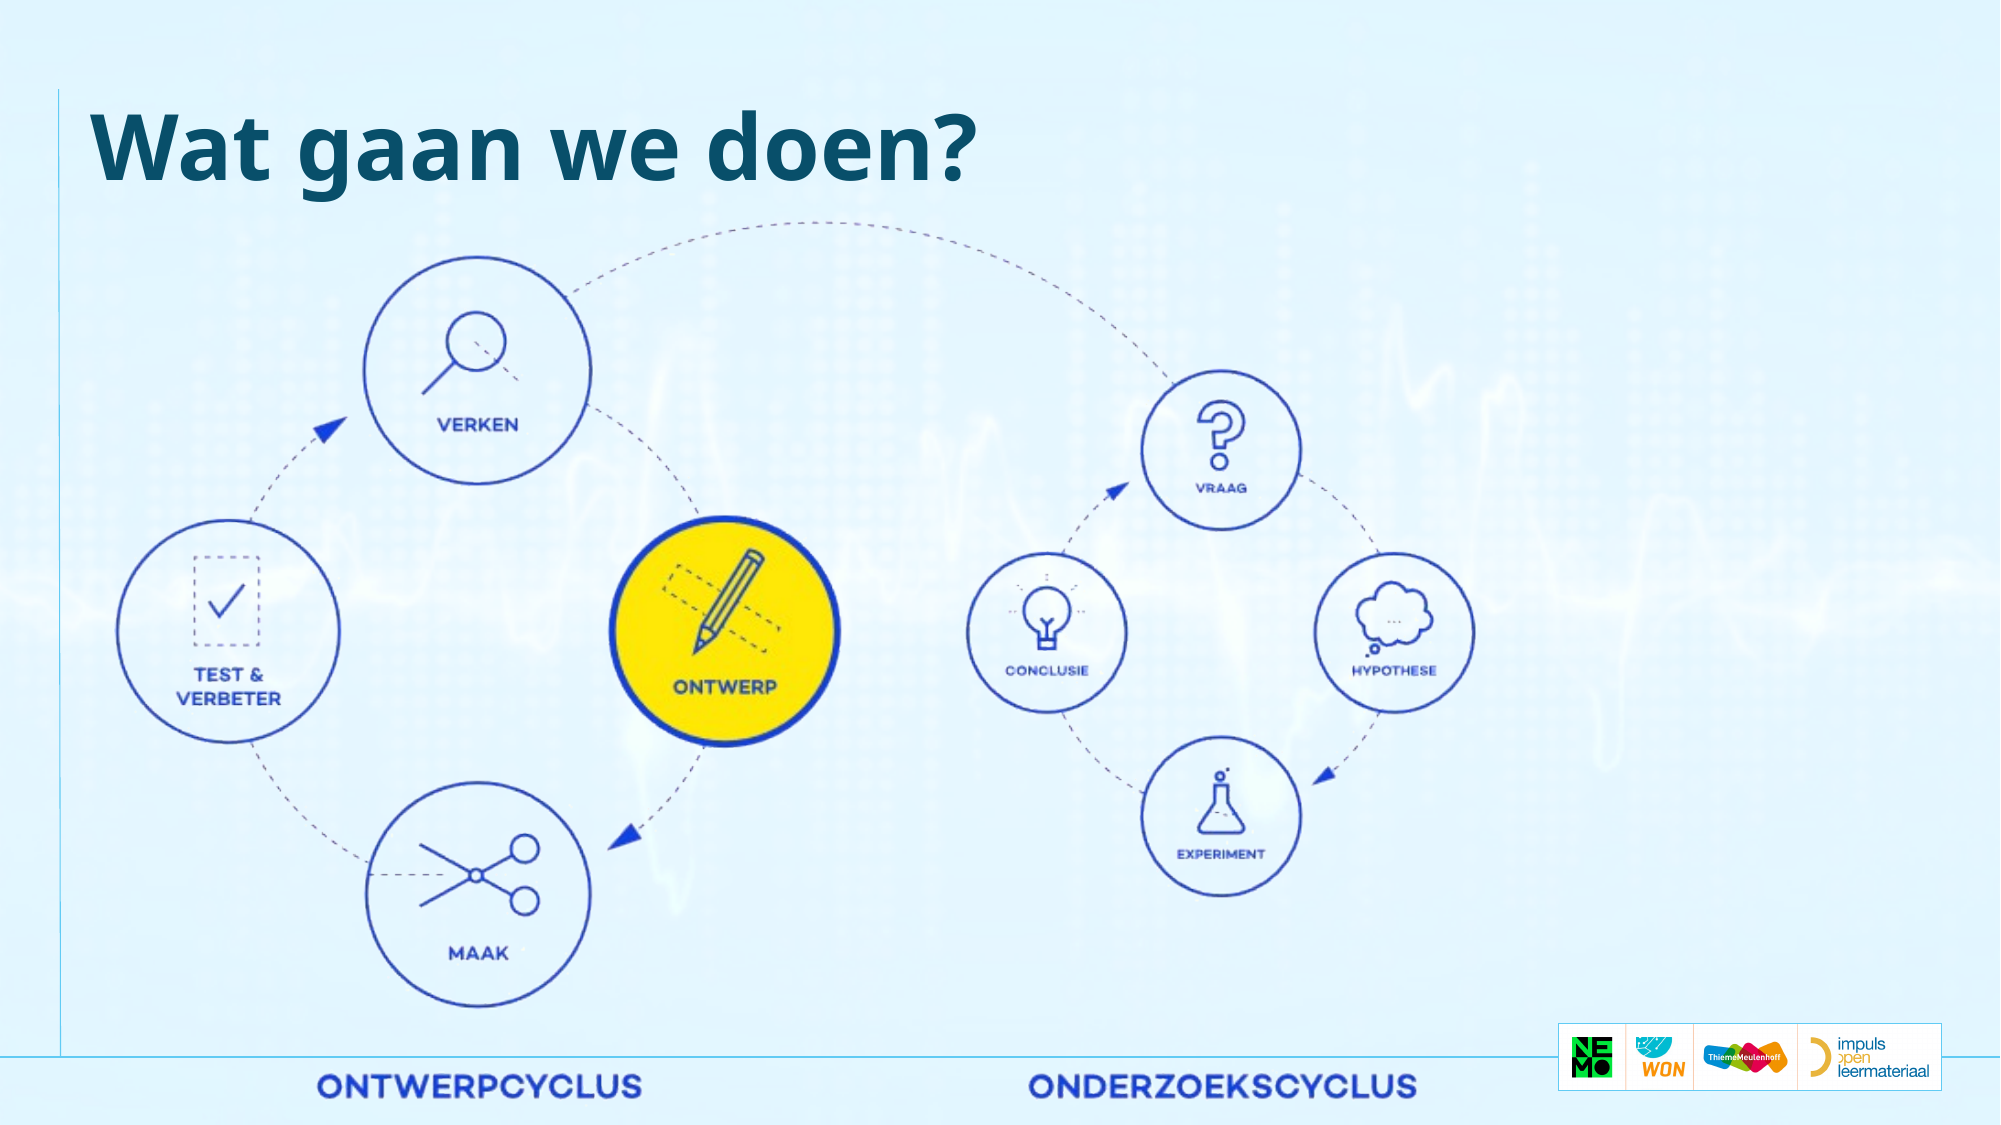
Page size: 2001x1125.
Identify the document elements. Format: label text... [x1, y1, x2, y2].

picture [1559, 1024, 1941, 1090]
title Wat gaan we doen? [90, 89, 1910, 247]
picture [60, 219, 1538, 1125]
